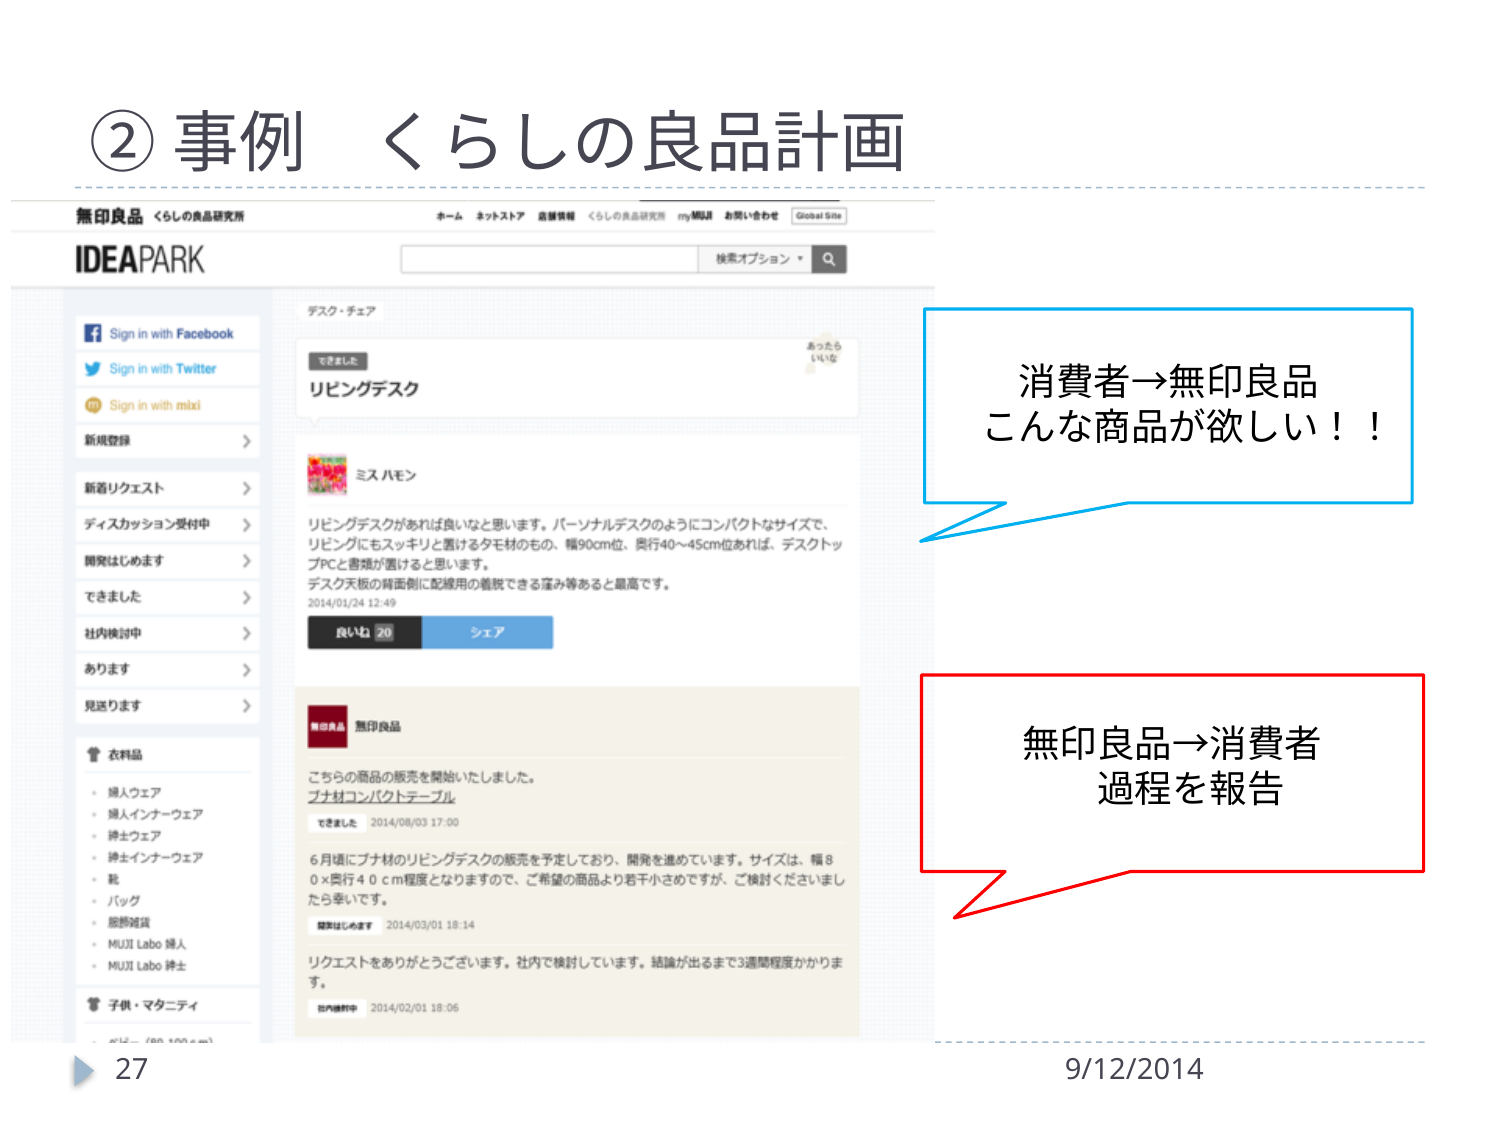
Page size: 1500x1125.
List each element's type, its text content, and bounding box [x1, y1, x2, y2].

title ②事例 くらしの良品計画 [75, 24, 1425, 188]
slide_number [1050, 1042, 1426, 1103]
slide_number 27 [100, 1056, 426, 1103]
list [10, 200, 936, 1043]
text_box [940, 673, 1426, 920]
text_box 消費者→無印良品 こんな商品が欲しい！！ [966, 350, 1409, 501]
text_box [940, 307, 1414, 540]
text_box 無印良品→消費者 過程を報告 [1007, 712, 1338, 818]
